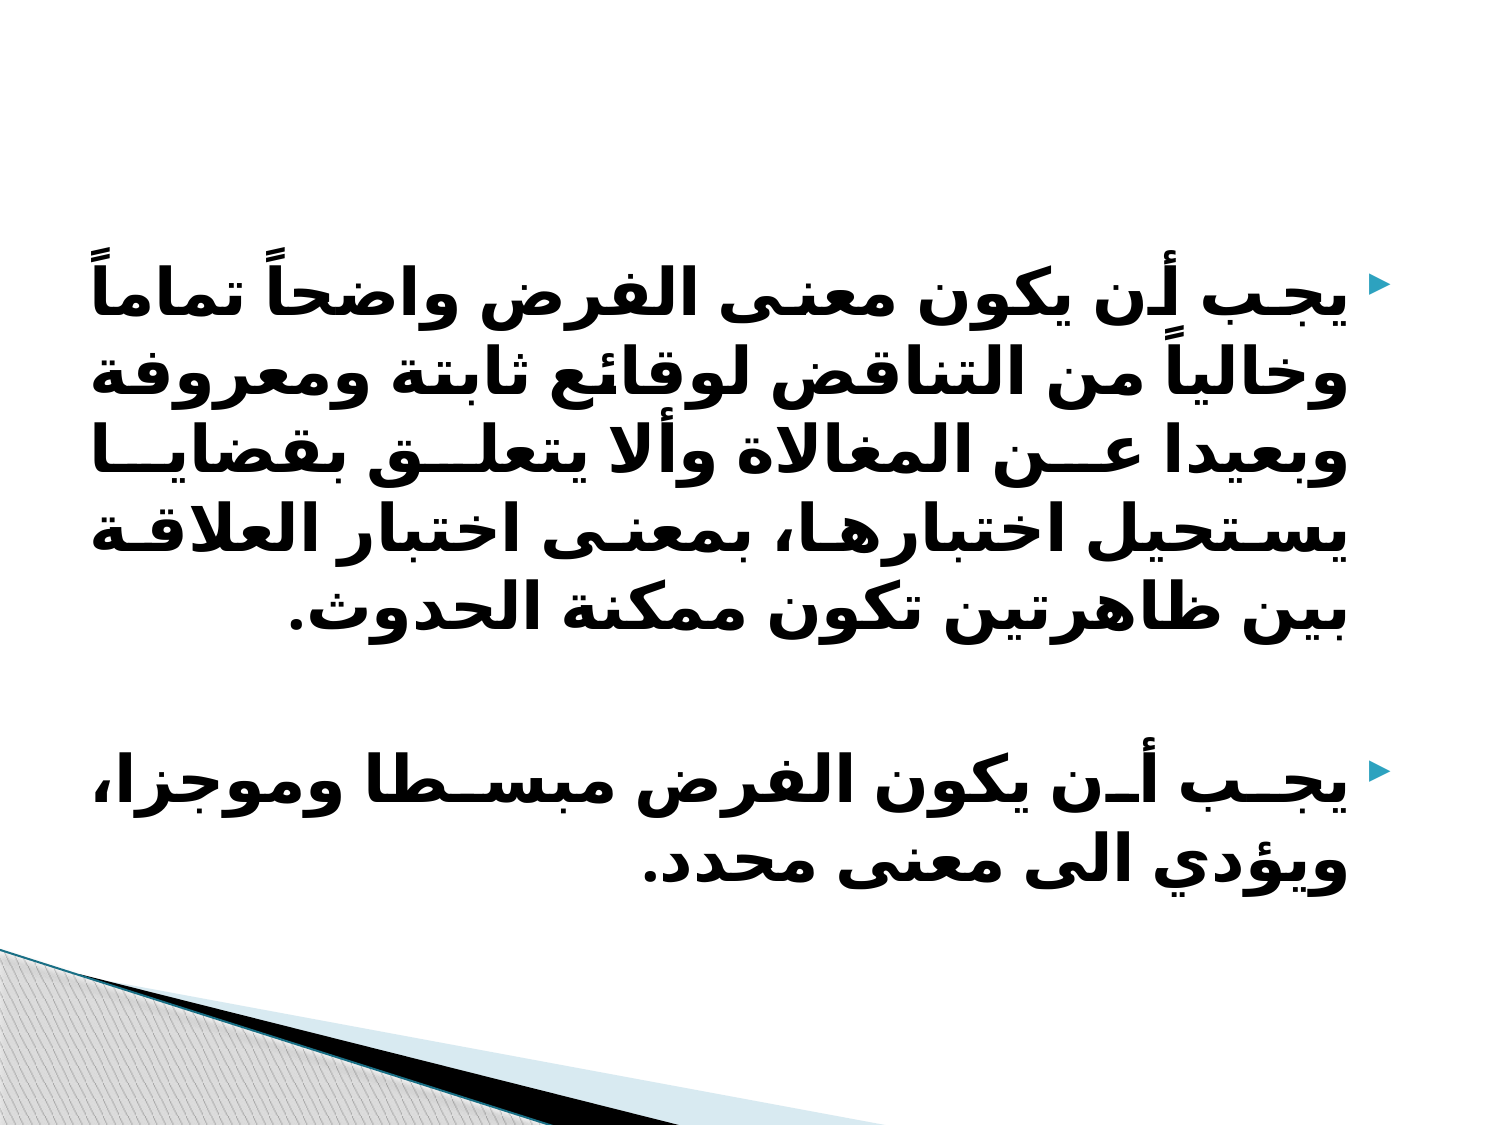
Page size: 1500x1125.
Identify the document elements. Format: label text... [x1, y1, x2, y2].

list يجب أن يكون معنى الفرض واضحاً تماماً وخالياً من التناقض لوقائع ثابتة ومعروفة وبعيدا عن المغالاة وألا يتعلق بقضايا يستحيل اختبارها، بمعنى اختبار العلاقة بين ظاهرتين تكون ممكنة الحدوث. يجب أن يكون الفرض مبسطا وموجزا، ويؤدي الى معنى محدد. [75, 243, 1425, 986]
